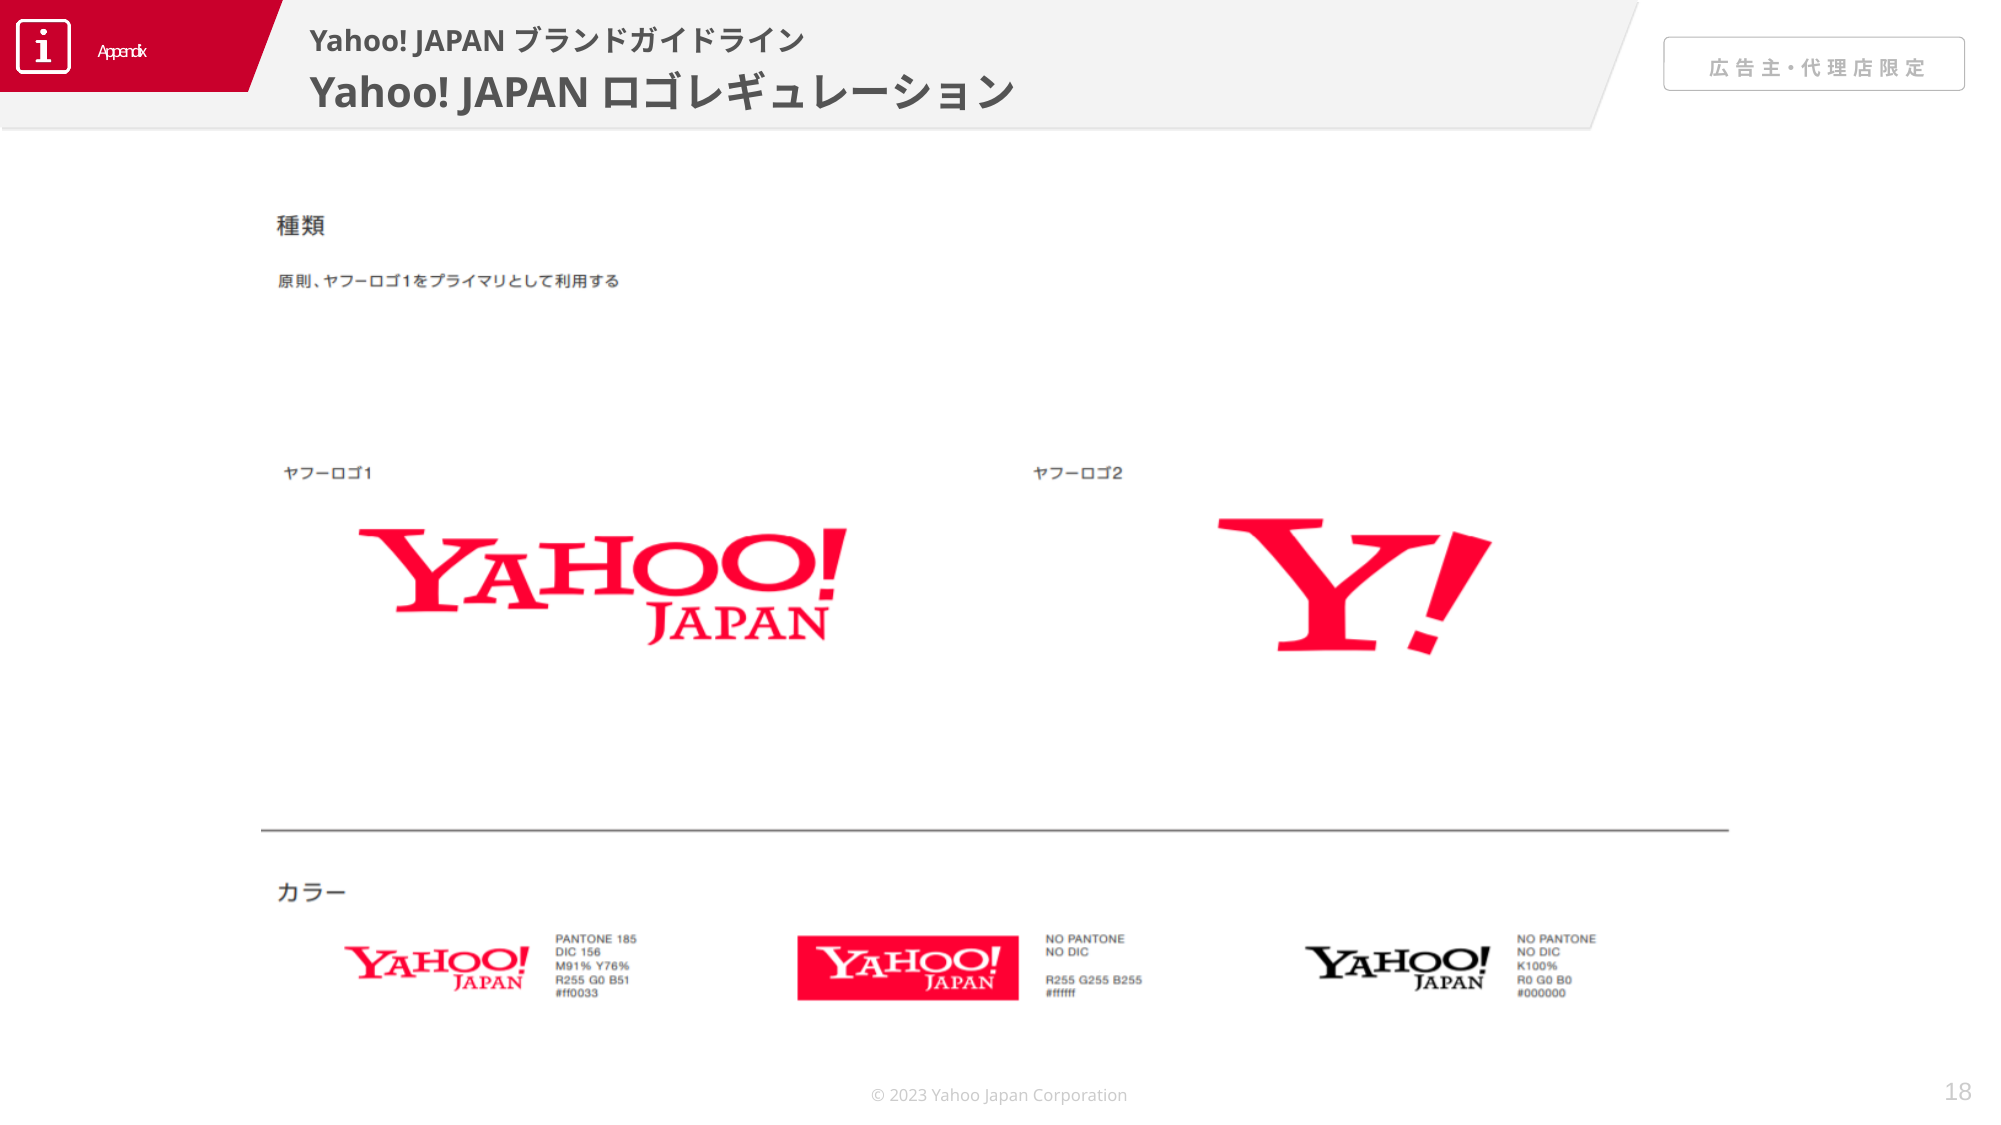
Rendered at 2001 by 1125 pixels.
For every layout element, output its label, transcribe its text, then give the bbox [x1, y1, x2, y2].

text_box Yahoo! JAPANブランドガイドライン Yahoo! JAPANロゴレギュレーション [309, 41, 1645, 97]
picture [7, 11, 79, 78]
list Appendix [97, 13, 240, 81]
picture [260, 207, 1740, 1012]
